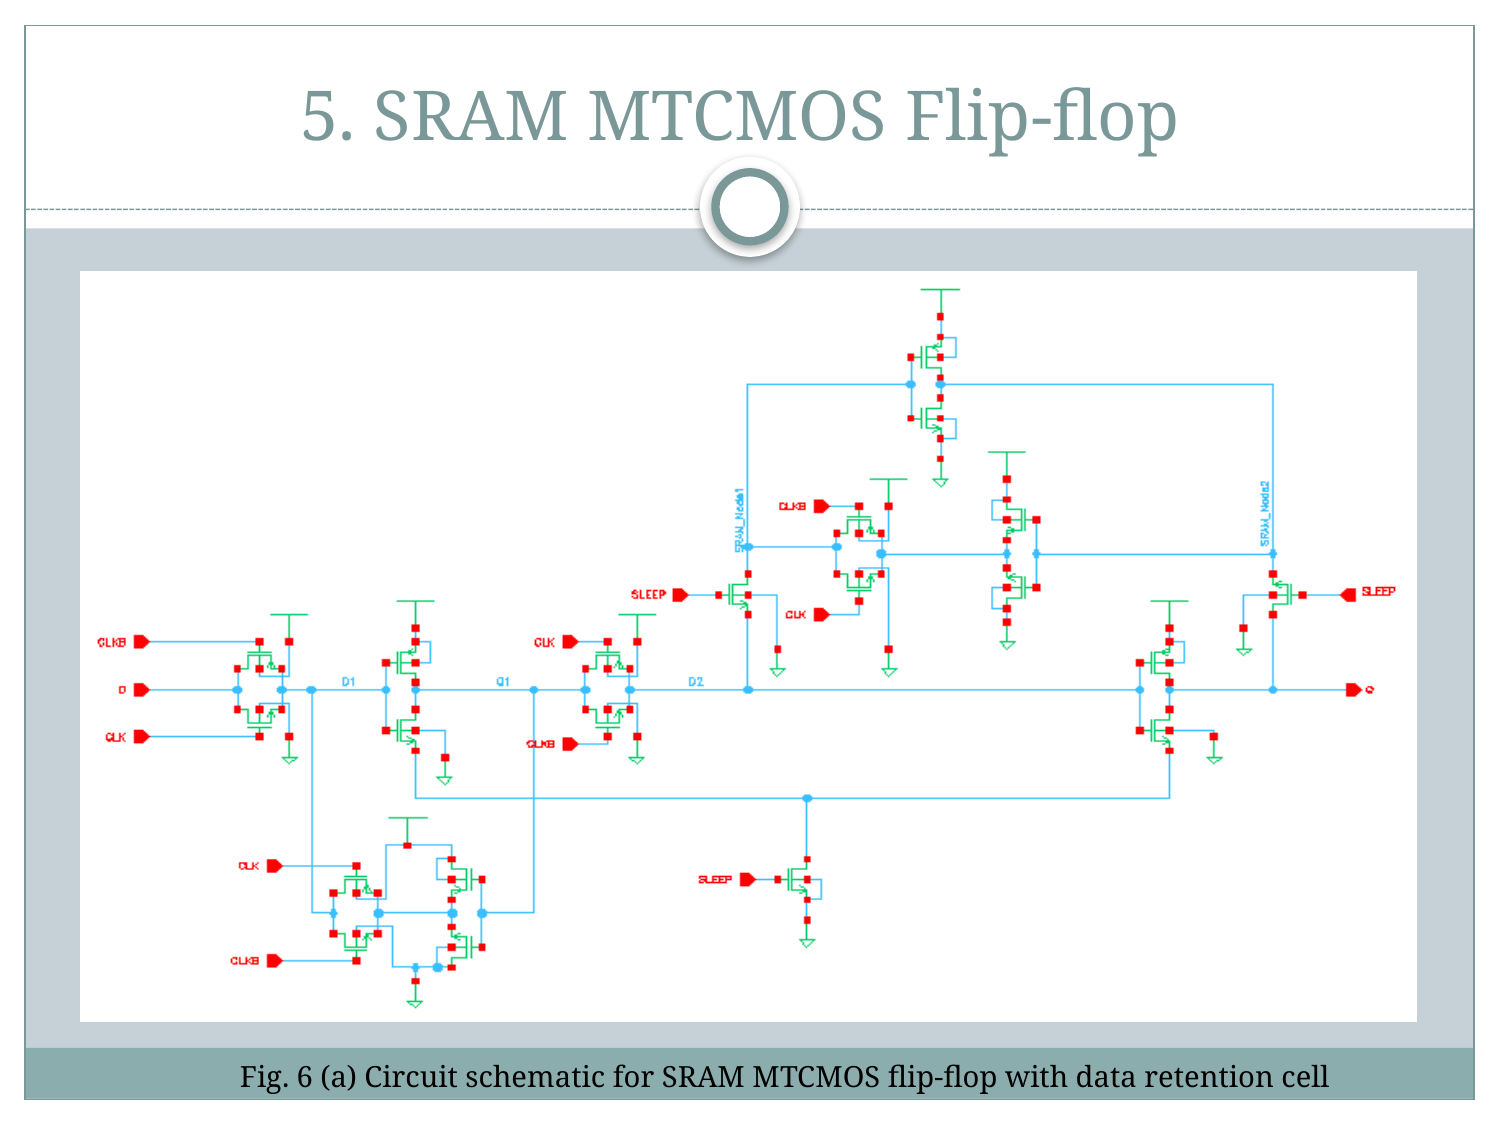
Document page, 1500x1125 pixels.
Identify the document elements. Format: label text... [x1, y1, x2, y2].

title 5. SRAM MTCMOS Flip-flop [49, 37, 1450, 162]
picture [80, 271, 1417, 1022]
text_box Fig. 6 (a) Circuit schematic for SRAM MTCMOS flip-flop with data retention cell [224, 1051, 1455, 1101]
